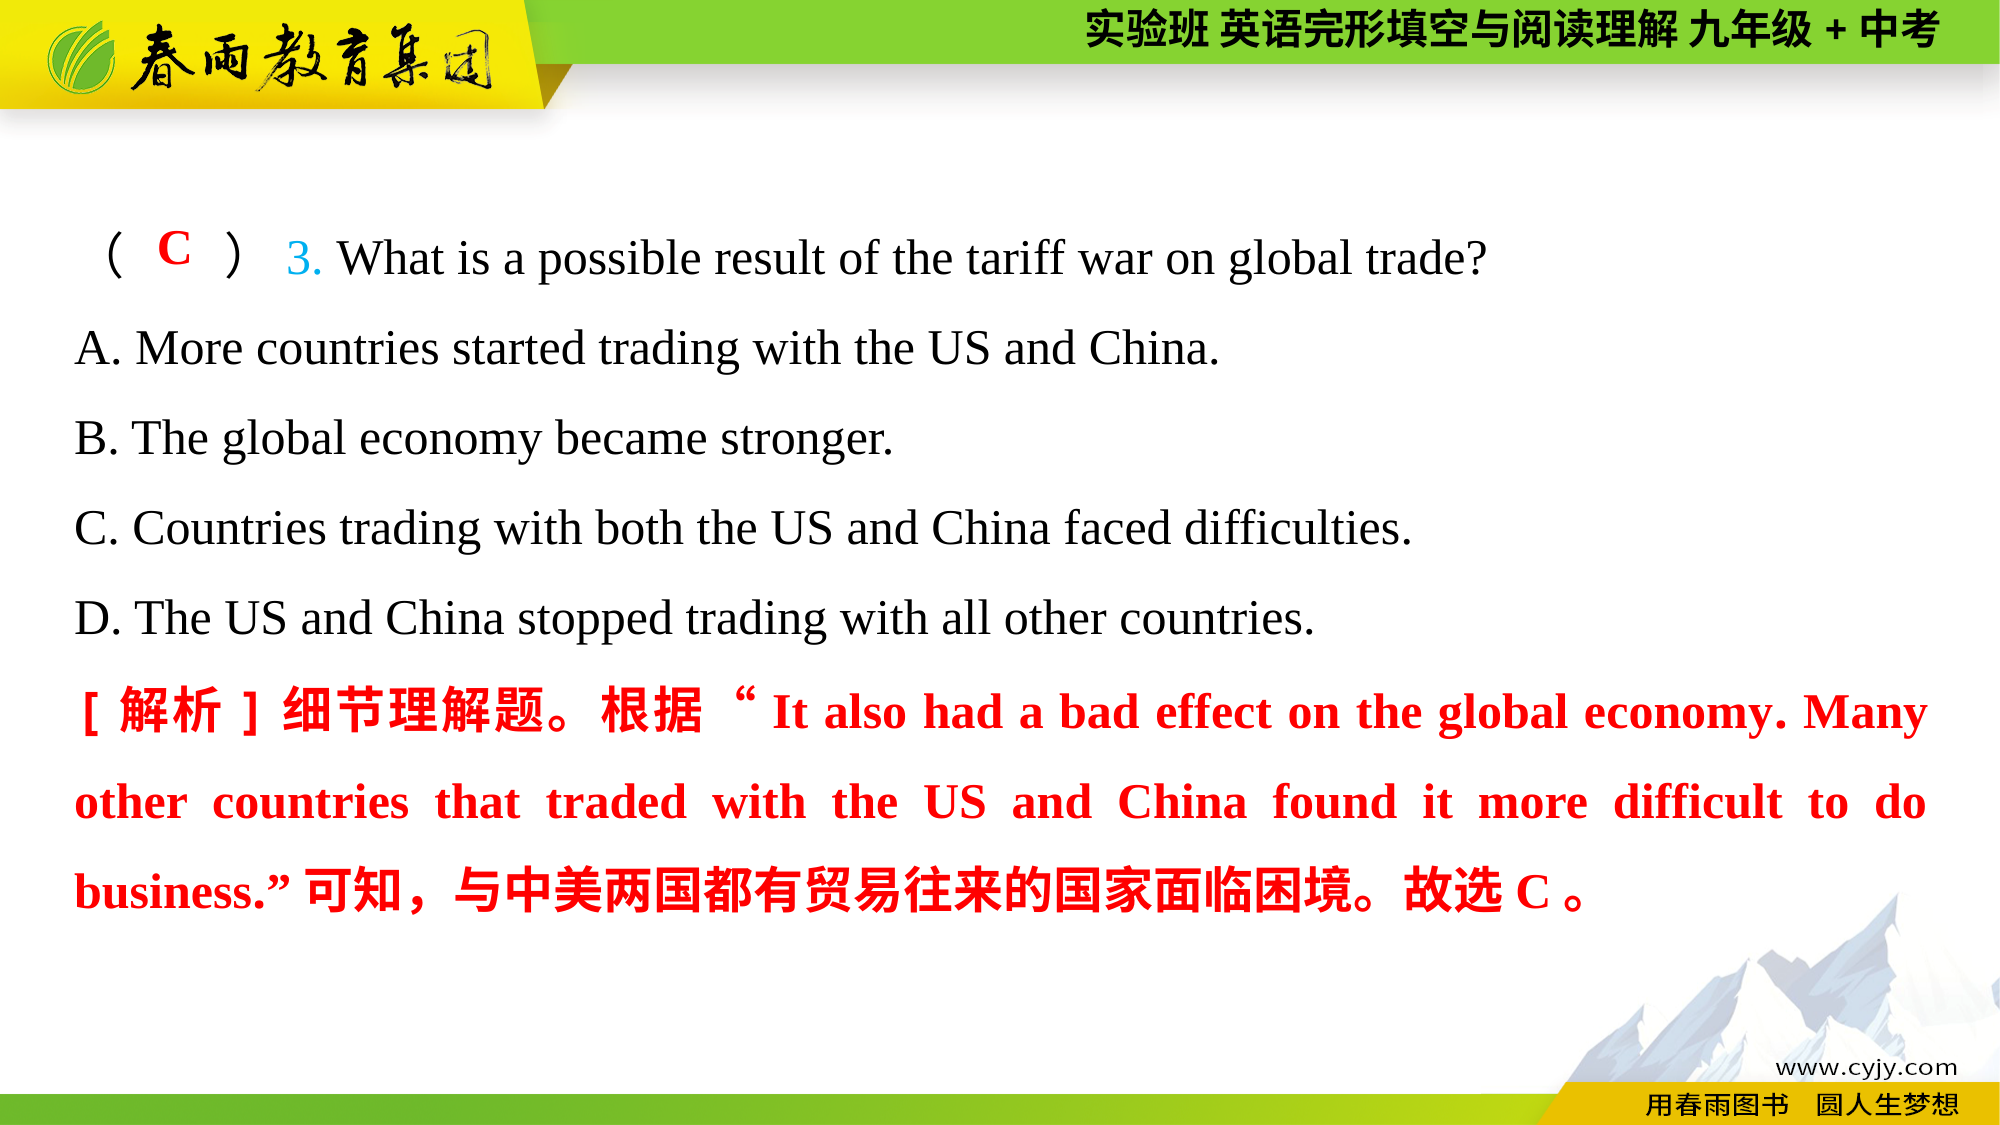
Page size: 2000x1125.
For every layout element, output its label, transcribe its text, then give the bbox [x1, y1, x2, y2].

text_box [解析]细节理解题。根据“It also had a bad effect on the global economy. Many other countries that traded with the US and China found it more difficult to do business.”可知，与中美两国都有贸易往来的国家面临困境。故选C。 [59, 656, 1944, 926]
text_box C [141, 207, 208, 283]
list （ ）3. What is a possible result of the tariff war on global trade? A. More countries started trading with the US and China. B. The global economy became stronger. C. Countries trading with both the US and China faced difficulties. D. The US and China stopped trading with all other countries. [59, 186, 1944, 656]
picture [0, 0, 2000, 1125]
